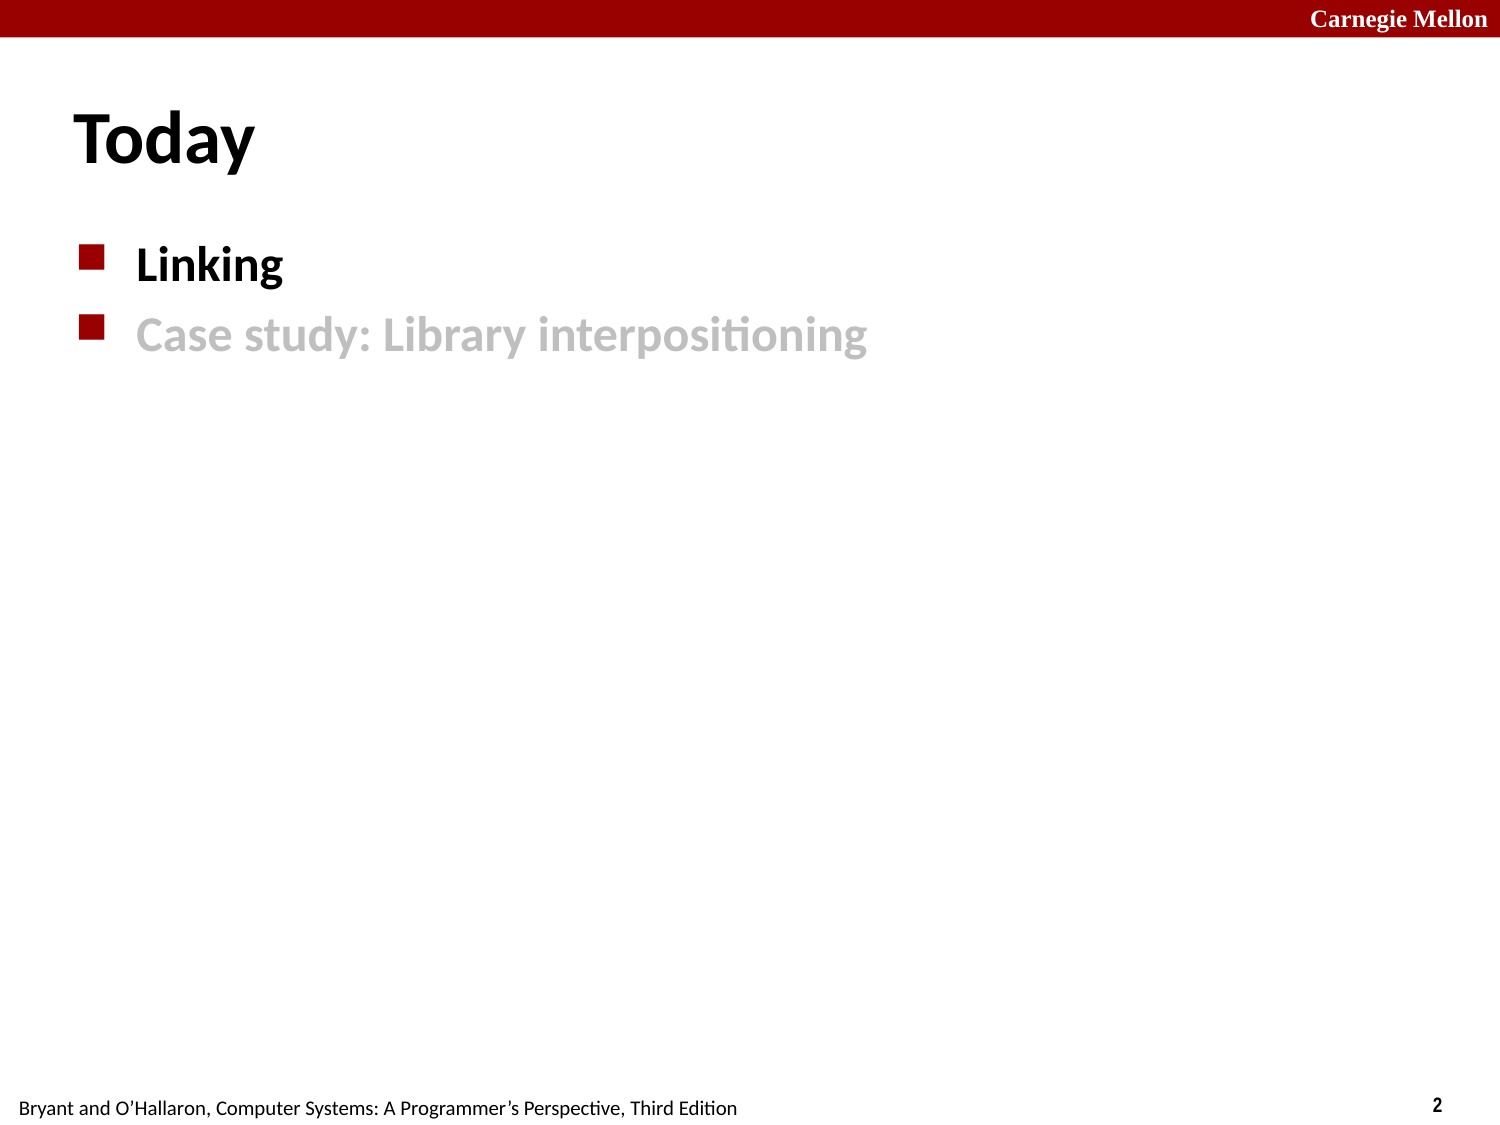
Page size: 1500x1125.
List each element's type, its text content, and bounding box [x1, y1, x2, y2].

list Linking Case study: Library interpositioning [64, 223, 1361, 1040]
title Today [58, 71, 1305, 197]
